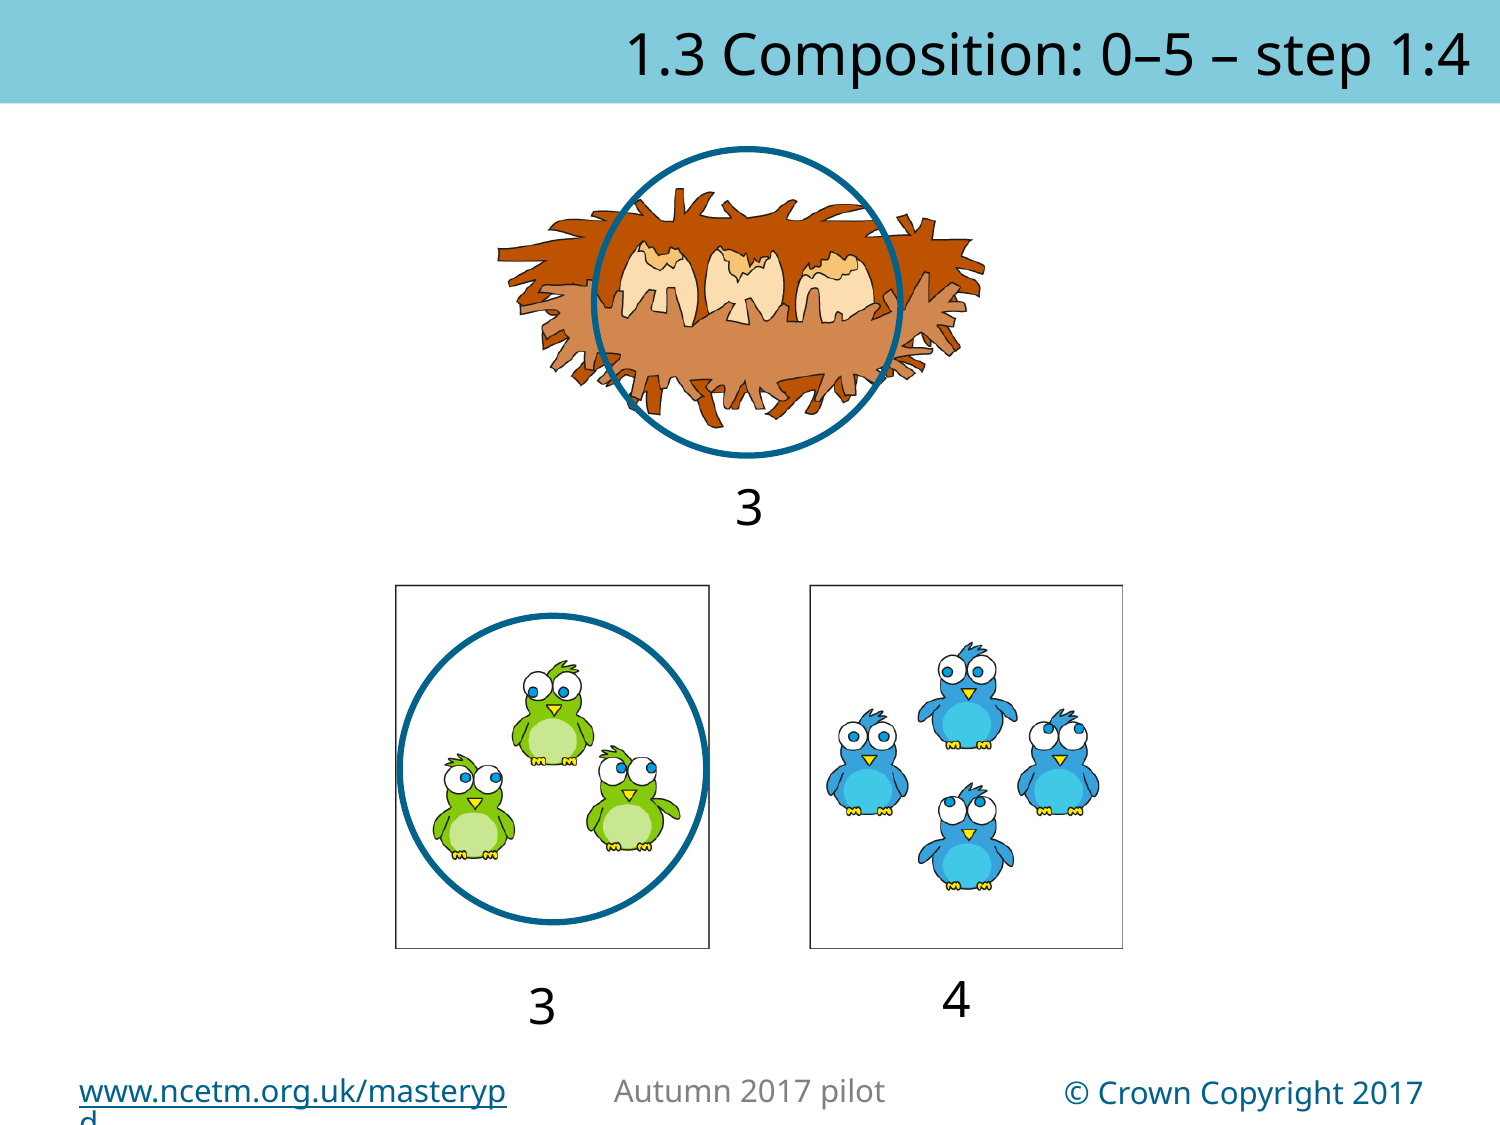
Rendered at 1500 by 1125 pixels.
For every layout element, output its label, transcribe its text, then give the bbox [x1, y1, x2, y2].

list 1.3 Composition: 0–5 – step 1:4 [0, 0, 1500, 104]
text_box 4 [927, 959, 987, 1035]
text_box 3 [513, 966, 573, 1042]
picture [834, 188, 1111, 434]
text_box [646, 149, 849, 187]
text_box [684, 442, 811, 456]
text_box 3 [720, 467, 780, 543]
picture [383, 188, 660, 434]
picture [598, 188, 897, 434]
picture [395, 573, 1123, 949]
